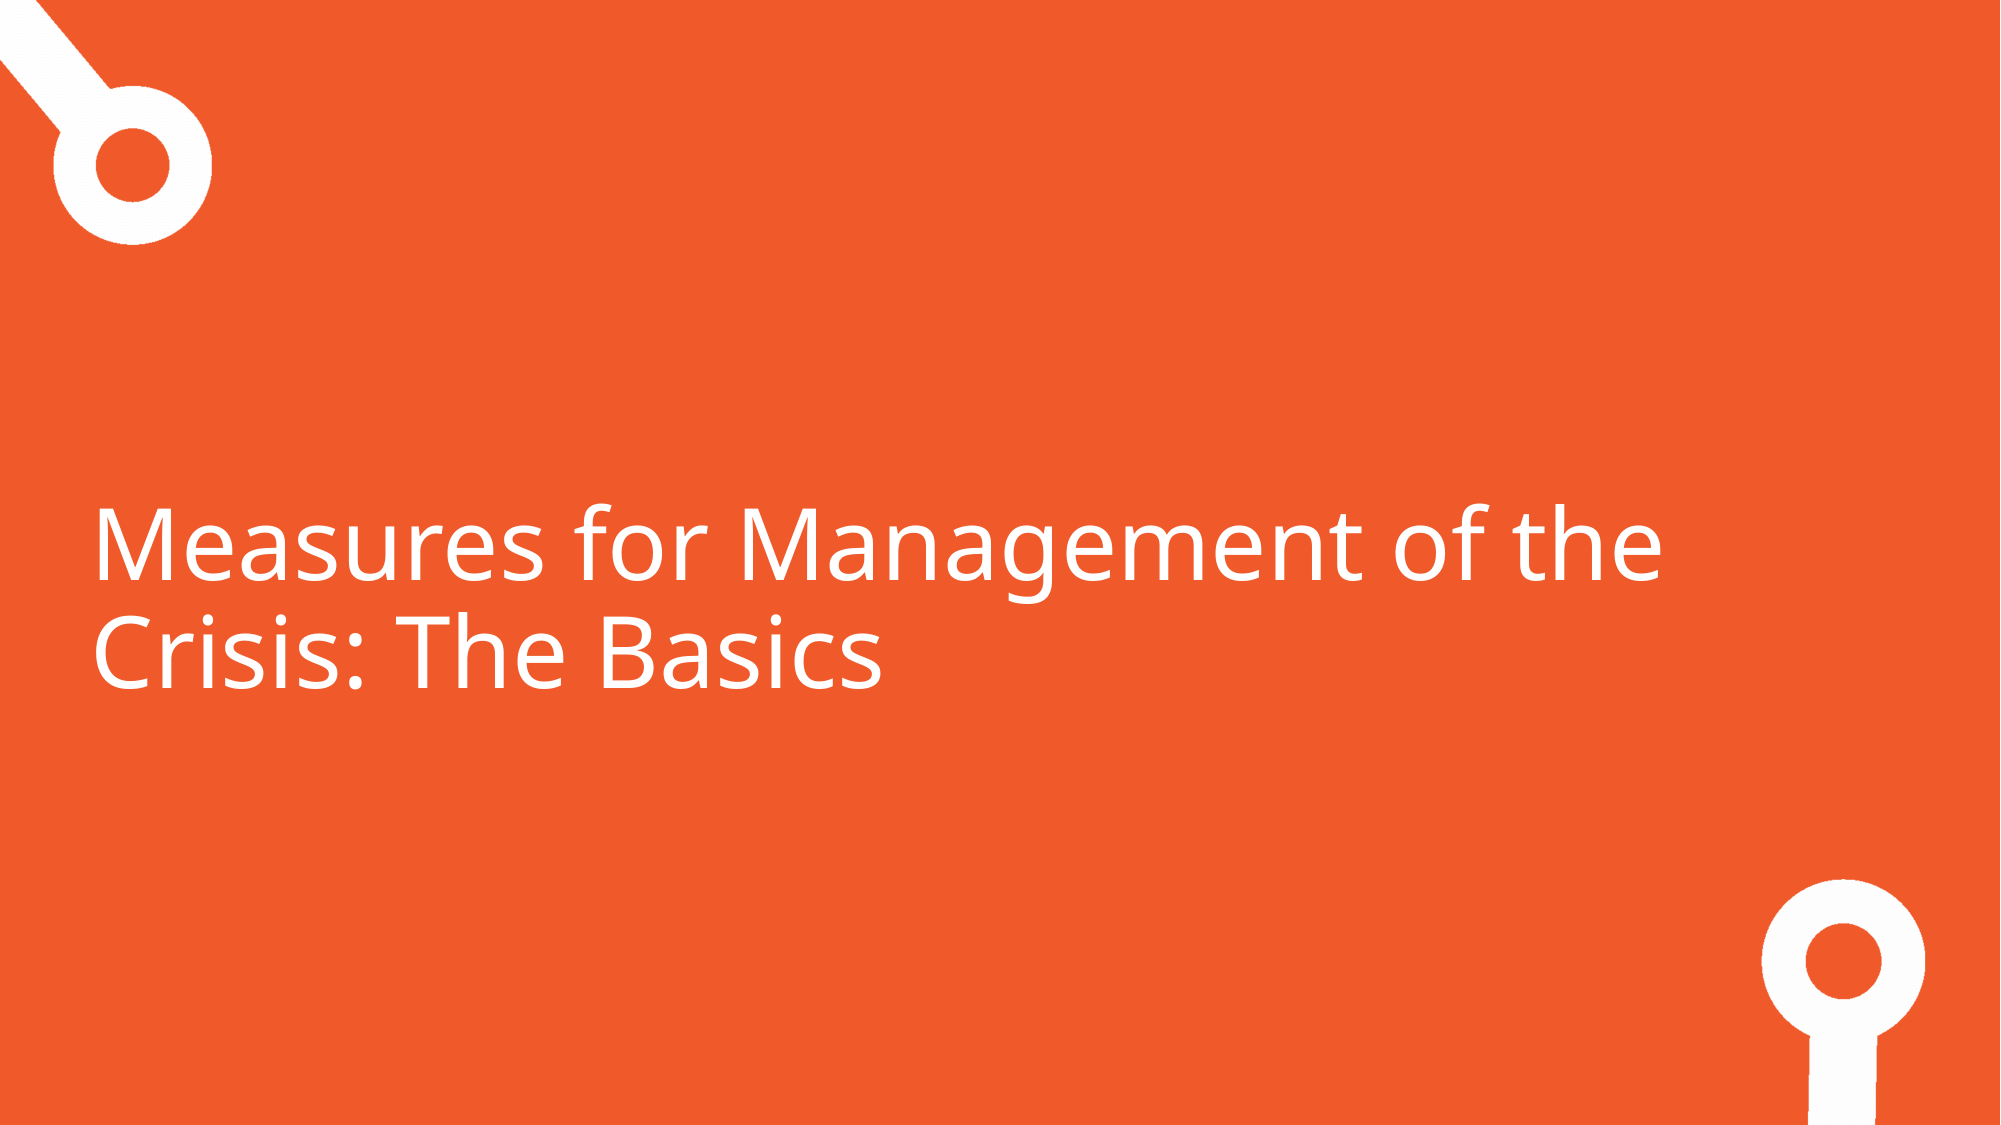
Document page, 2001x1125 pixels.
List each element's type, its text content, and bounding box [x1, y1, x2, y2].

picture [0, 0, 269, 308]
picture [1652, 870, 2001, 1125]
list Measures for Management of the Crisis: The Basics [75, 537, 1687, 797]
